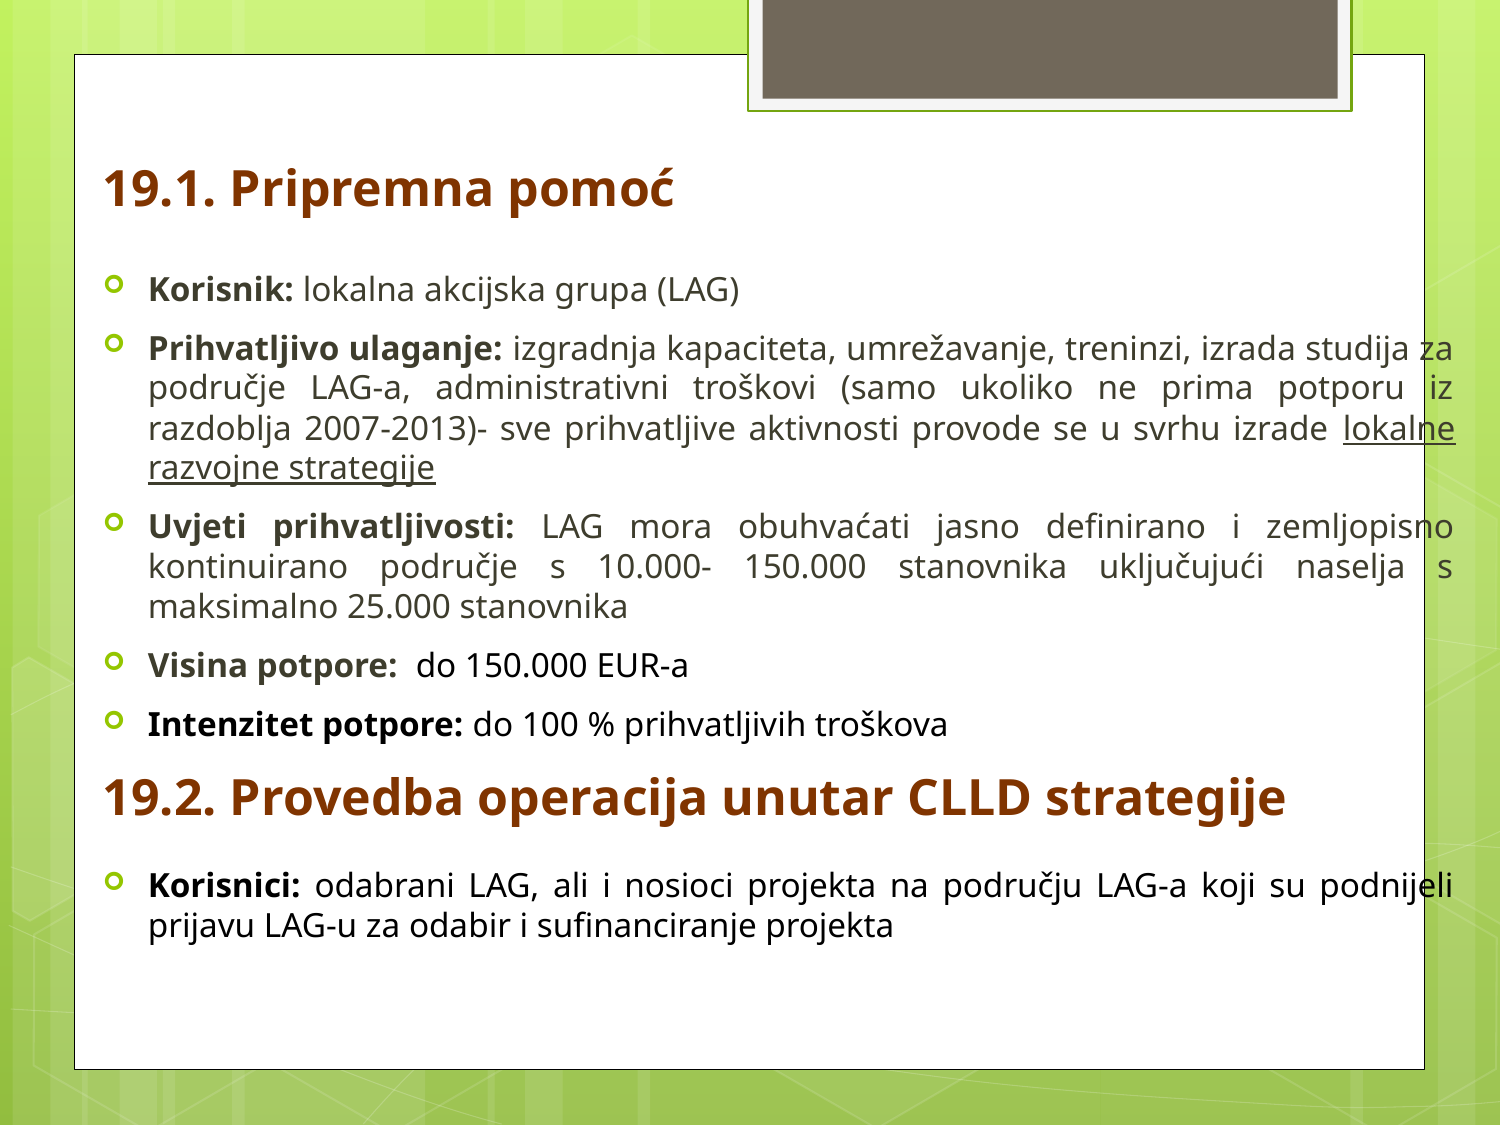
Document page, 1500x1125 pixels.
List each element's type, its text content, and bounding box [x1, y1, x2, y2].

list 19.1. Pripremna pomoć Korisnik: lokalna akcijska grupa (LAG) Prihvatljivo ulaganje: izgradnja kapaciteta, umrežavanje, treninzi, izrada studija za područje LAG-a, administrativni troškovi (samo ukoliko ne prima potporu iz razdoblja 2007-2013)- sve prihvatljive aktivnosti provode se u svrhu izrade lokalne razvojne strategije Uvjeti prihvatljivosti: LAG mora obuhvaćati jasno definirano i zemljopisno kontinuirano područje s 10.000- 150.000 stanovnika uključujući naselja s maksimalno 25.000 stanovnika Visina potpore: do 150.000 EUR-a Intenzitet potpore: do 100 % prihvatljivih troškova 19.2. Provedba operacija unutar CLLD strategije Korisnici: odabrani LAG, ali i nosioci projekta na području LAG-a koji su podnijeli prijavu LAG-u za odabir i sufinanciranje projekta [76, 149, 1471, 1024]
